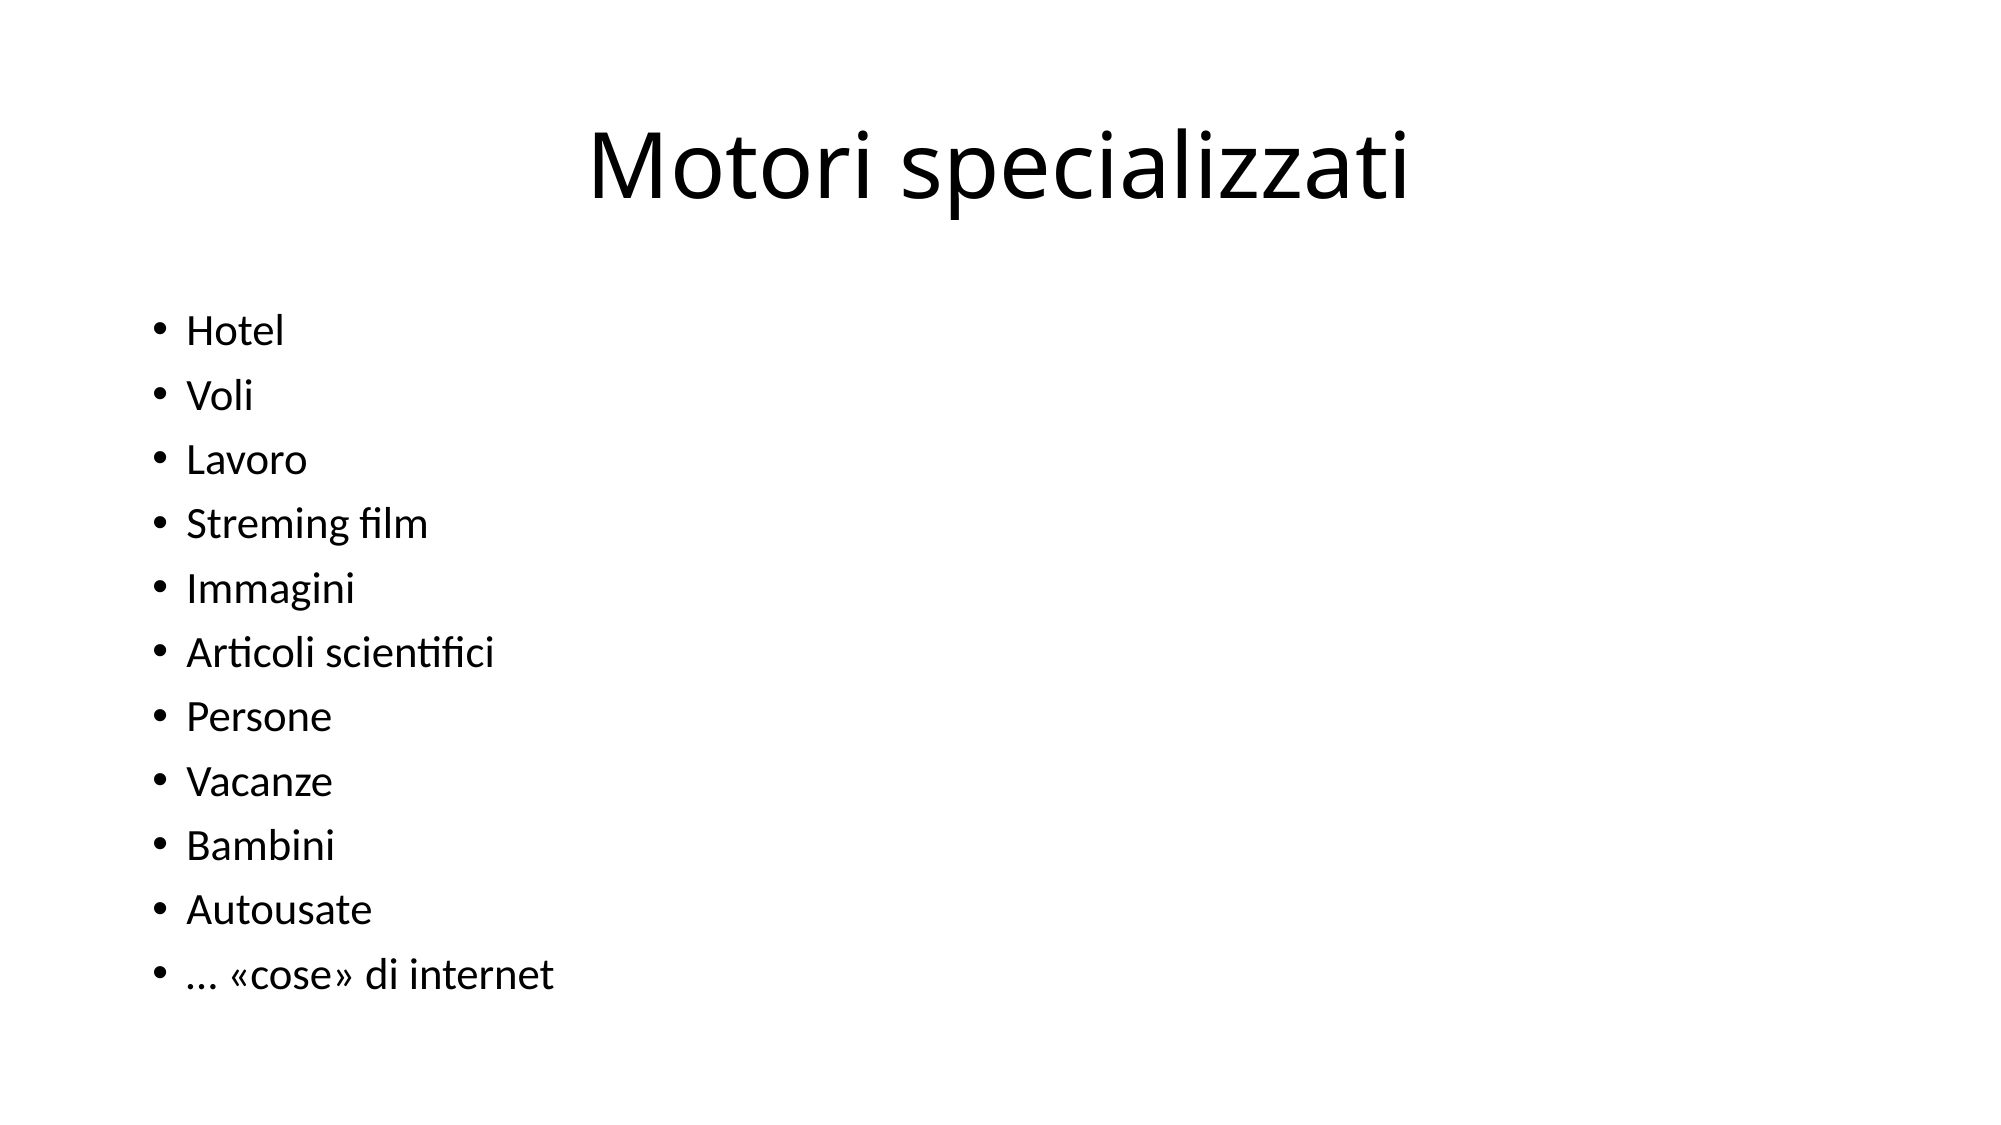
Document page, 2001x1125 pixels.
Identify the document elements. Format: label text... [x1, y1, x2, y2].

title Motori specializzati [137, 59, 1863, 278]
list Hotel Voli Lavoro Streming film Immagini Articoli scientifici Persone Vacanze Bambini Autousate … «cose» di internet [137, 299, 1863, 1014]
